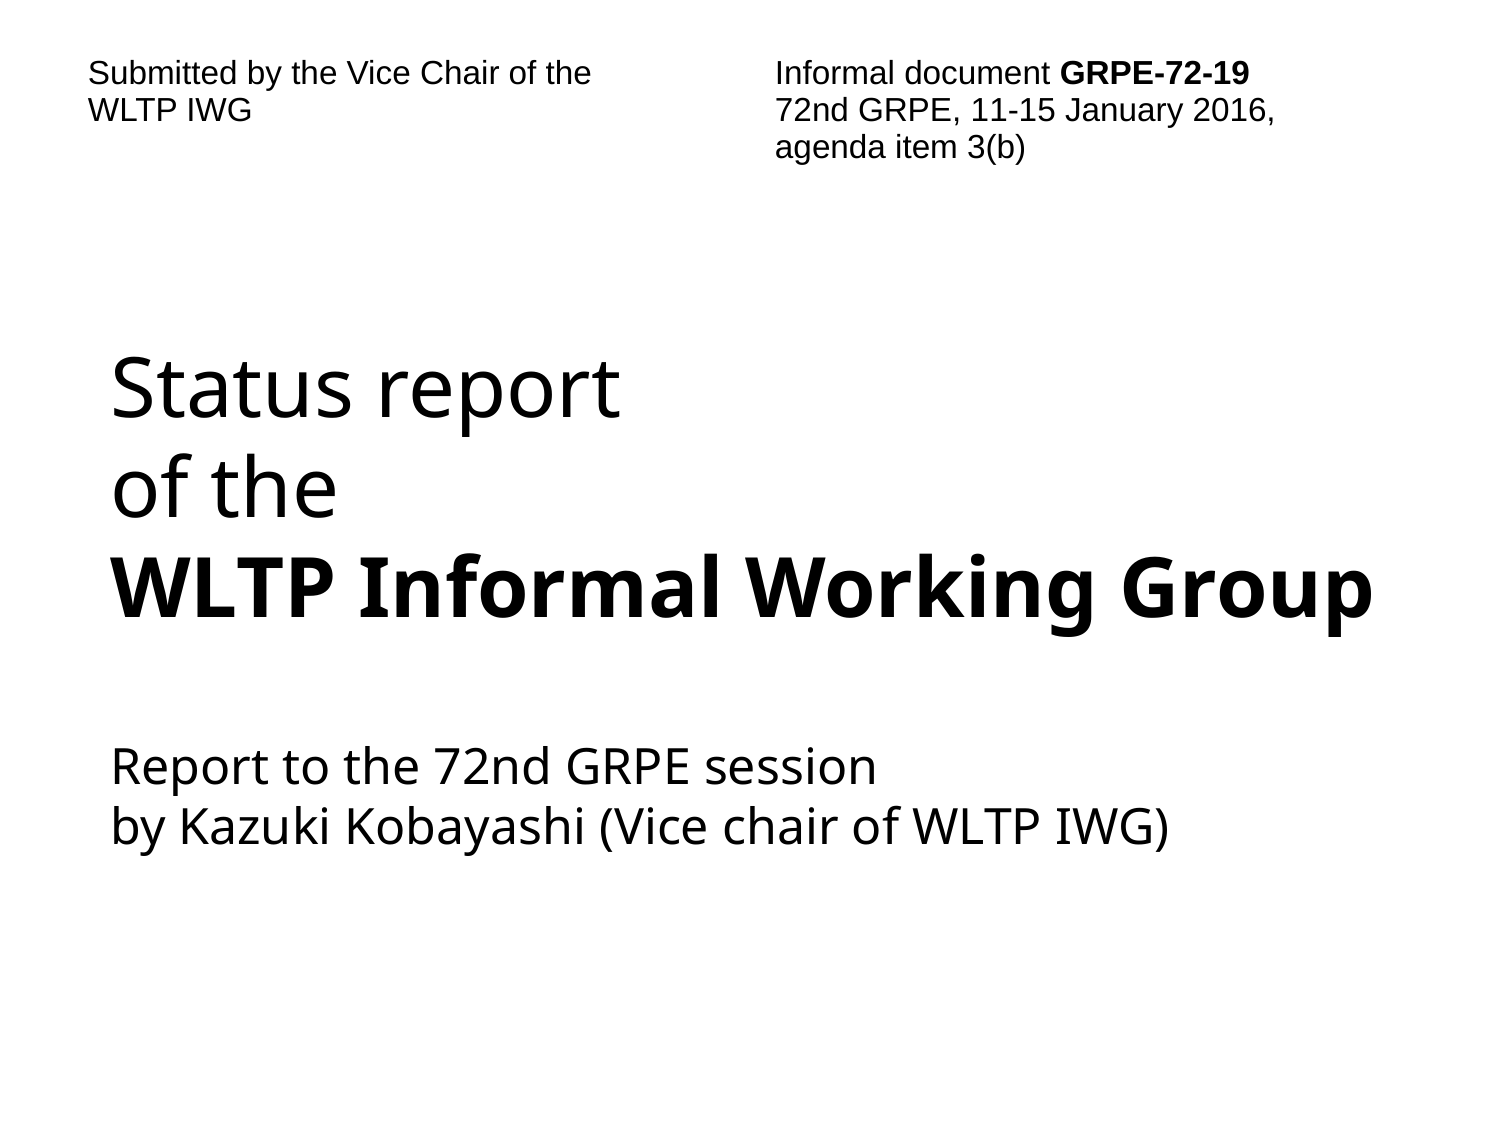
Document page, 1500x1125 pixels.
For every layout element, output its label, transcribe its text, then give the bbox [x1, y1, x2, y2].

text_box Status report of the WLTP Informal Working Group Report to the 72nd GRPE session by Kazuki Kobayashi (Vice chair of WLTP IWG) [95, 326, 1392, 862]
table_header Submitted by the Vice Chair of the WLTP IWG [77, 55, 756, 203]
table_header Informal document GRPE-72-19 72nd GRPE, 11-15 January 2016, agenda item 3(b) [756, 55, 1435, 203]
